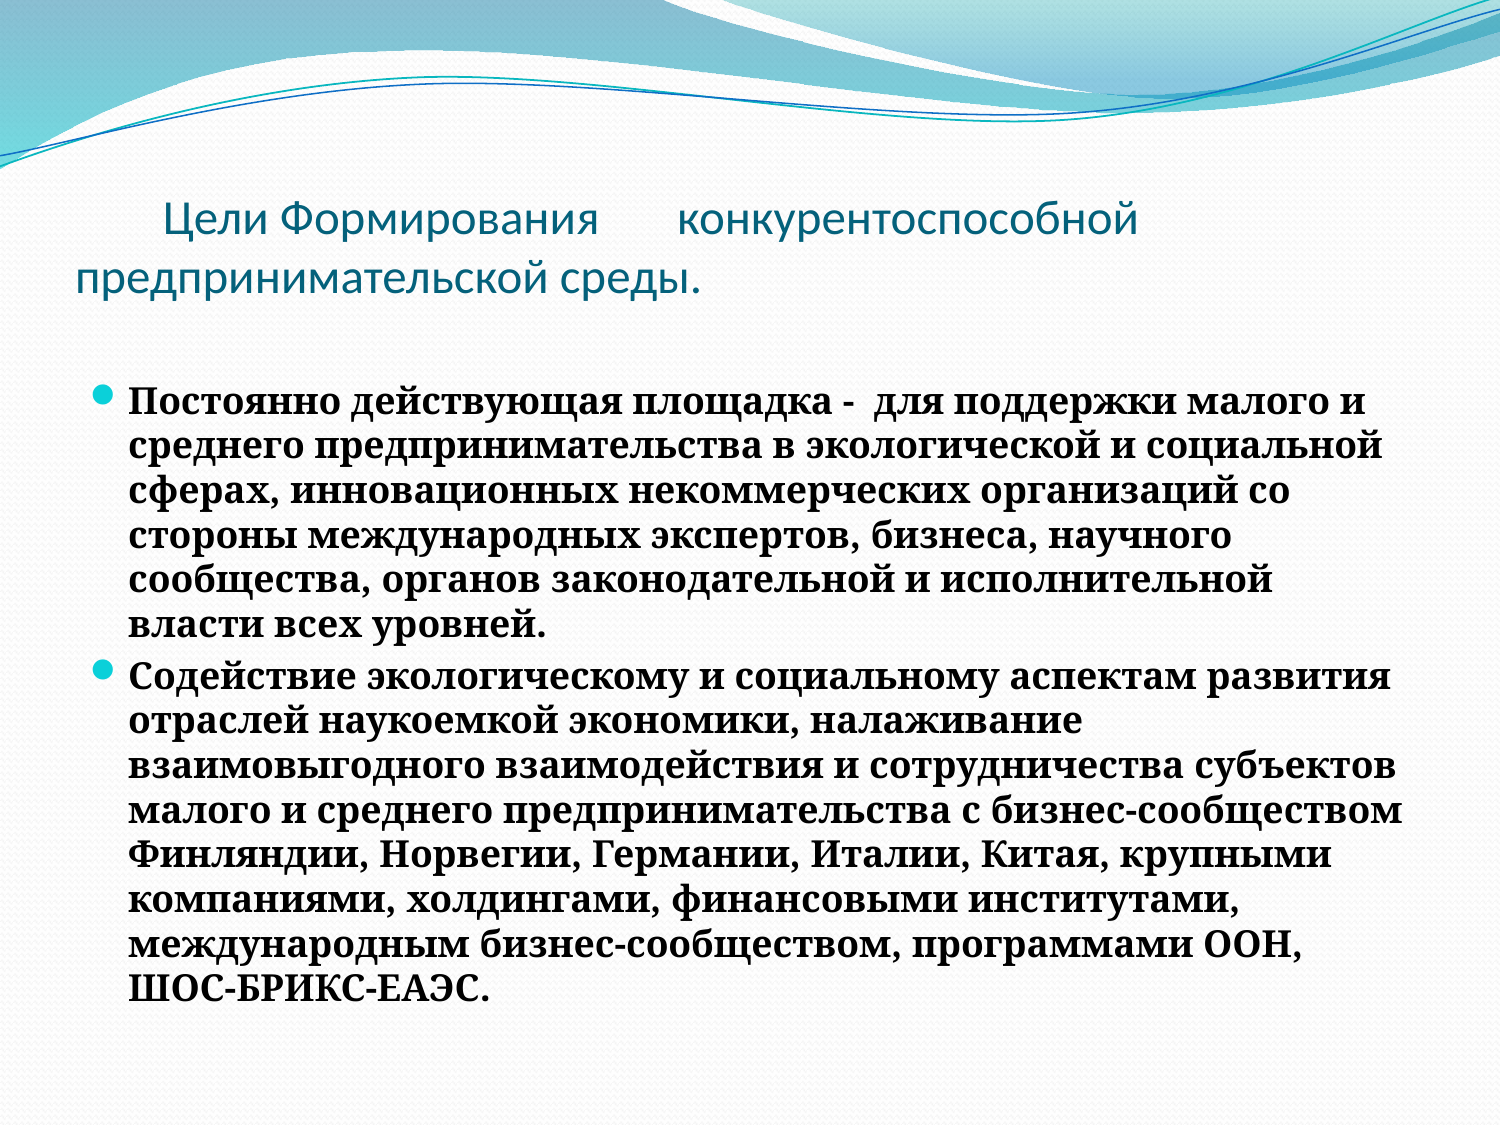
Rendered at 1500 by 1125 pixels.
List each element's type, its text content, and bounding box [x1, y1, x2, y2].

title Цели Формирования конкурентоспособной предпринимательской среды. [75, 115, 1425, 303]
list Постоянно действующая площадка - для поддержки малого и среднего предпринимательства в экологической и социальной сферах, инновационных некоммерческих организаций со стороны международных экспертов, бизнеса, научного сообщества, органов законодательной и исполнительной власти всех уровней. Содействие экологическому и социальному аспектам развития отраслей наукоемкой экономики, налаживание взаимовыгодного взаимодействия и сотрудничества субъектов малого и среднего предпринимательства с бизнес-сообществом Финляндии, Норвегии, Германии, Италии, Китая, крупными компаниями, холдингами, финансовыми институтами, международным бизнес-сообществом, программами ООН, ШОС-БРИКС-ЕАЭС. [75, 317, 1425, 1038]
